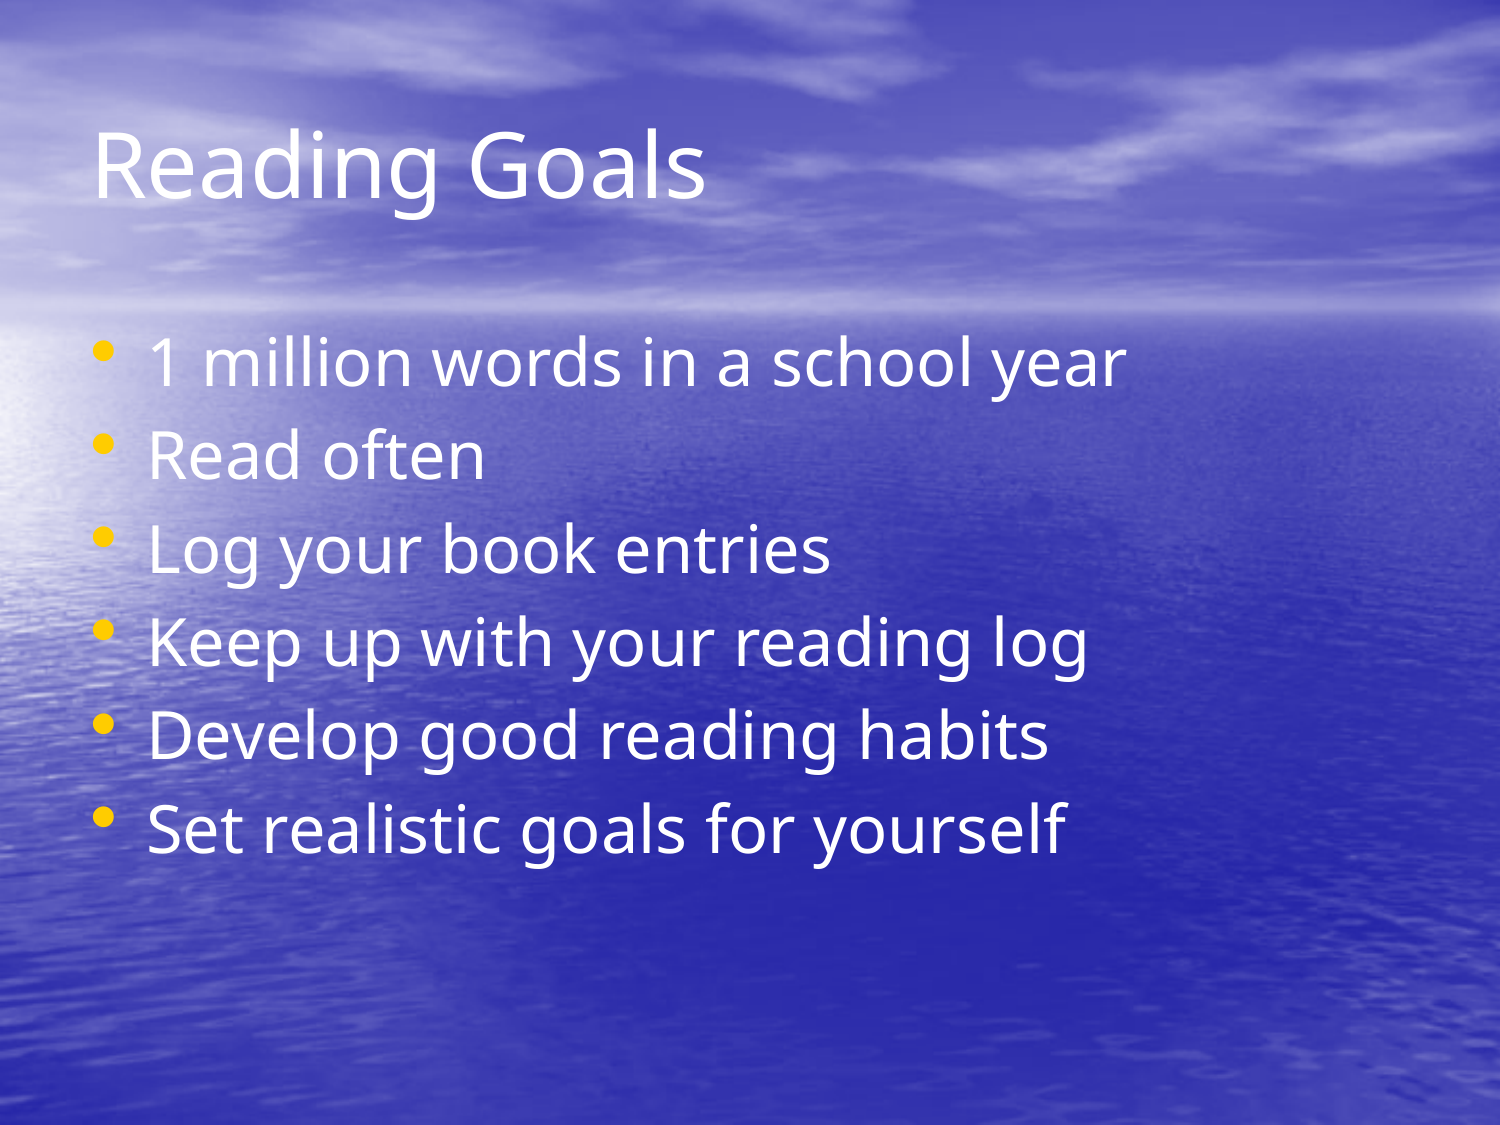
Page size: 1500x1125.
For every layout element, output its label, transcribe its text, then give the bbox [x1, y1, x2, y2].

title Reading Goals [74, 47, 1426, 276]
list 1 million words in a school year Read often Log your book entries Keep up with your reading log Develop good reading habits Set realistic goals for yourself [74, 312, 1426, 988]
